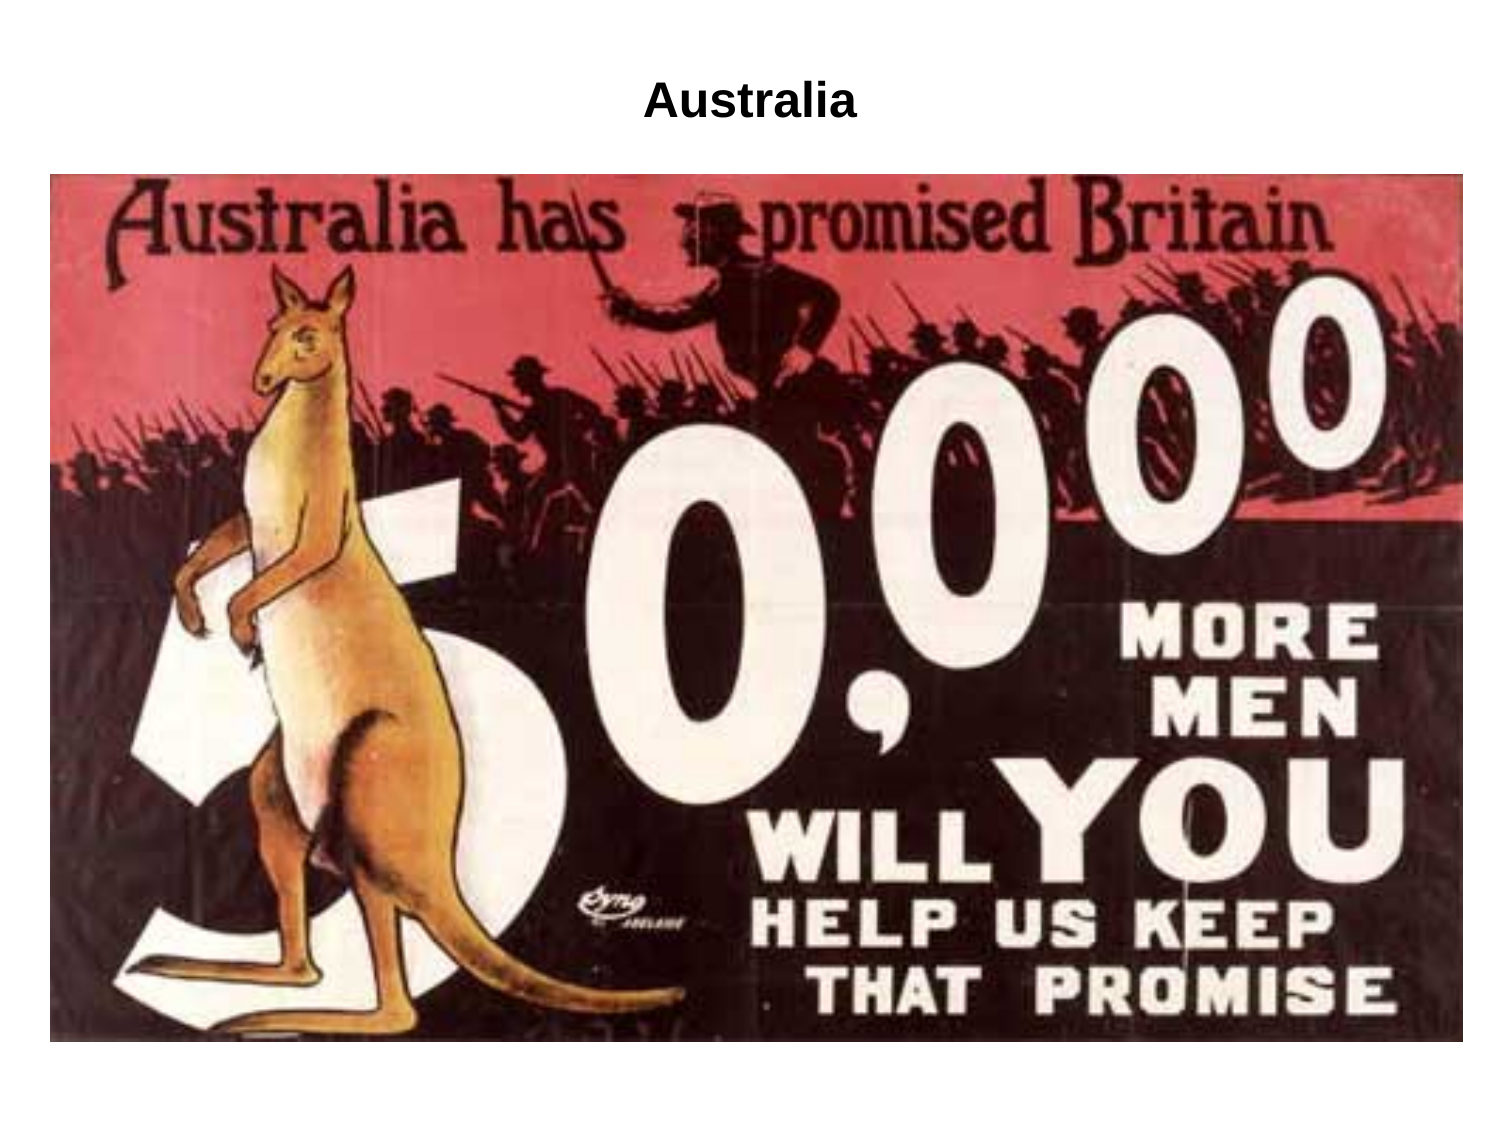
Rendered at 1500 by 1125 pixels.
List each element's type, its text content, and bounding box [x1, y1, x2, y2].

picture [49, 174, 1463, 1042]
title Australia [74, 44, 1426, 151]
